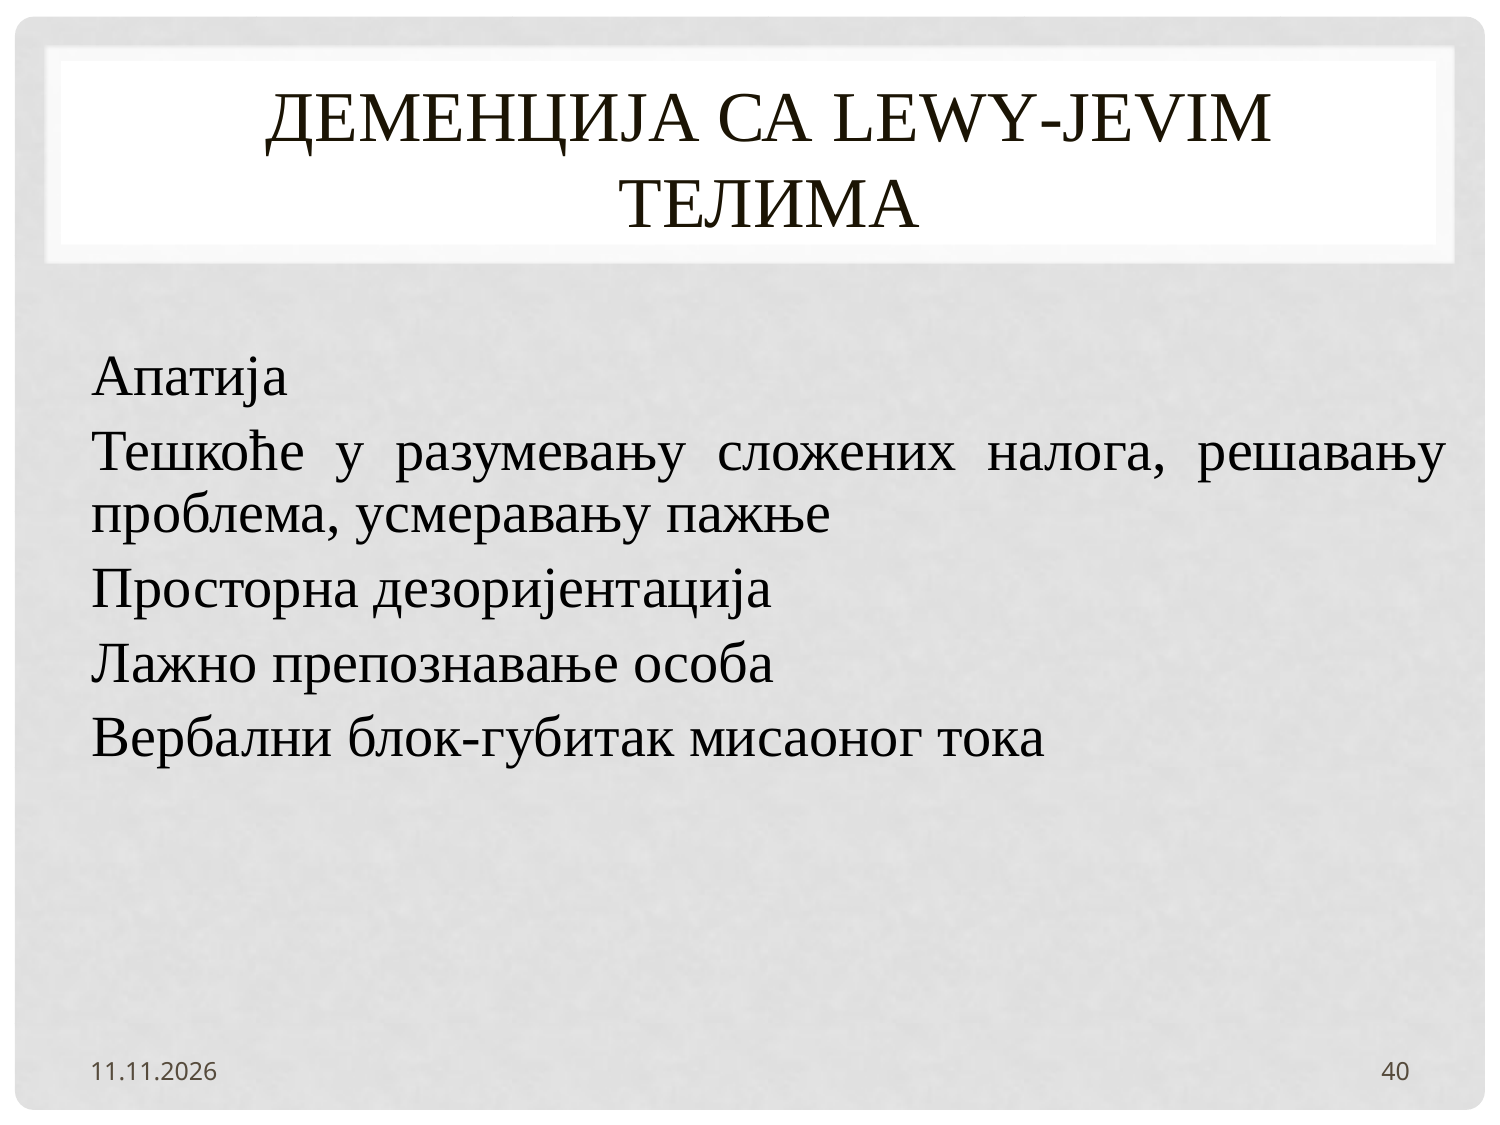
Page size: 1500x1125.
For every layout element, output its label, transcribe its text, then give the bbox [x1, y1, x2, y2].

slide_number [75, 1042, 425, 1103]
slide_number 40 [1074, 1042, 1425, 1103]
title Деменција са Lewy-jevim телима [127, 62, 1412, 250]
text_box Апатија Тешкоће у разумевању сложених налога, решавању проблема, усмеравању пажње Просторна дезоријентација Лажно препознавање особа Вербални блок-губитак мисаоног тока [76, 337, 1463, 1100]
